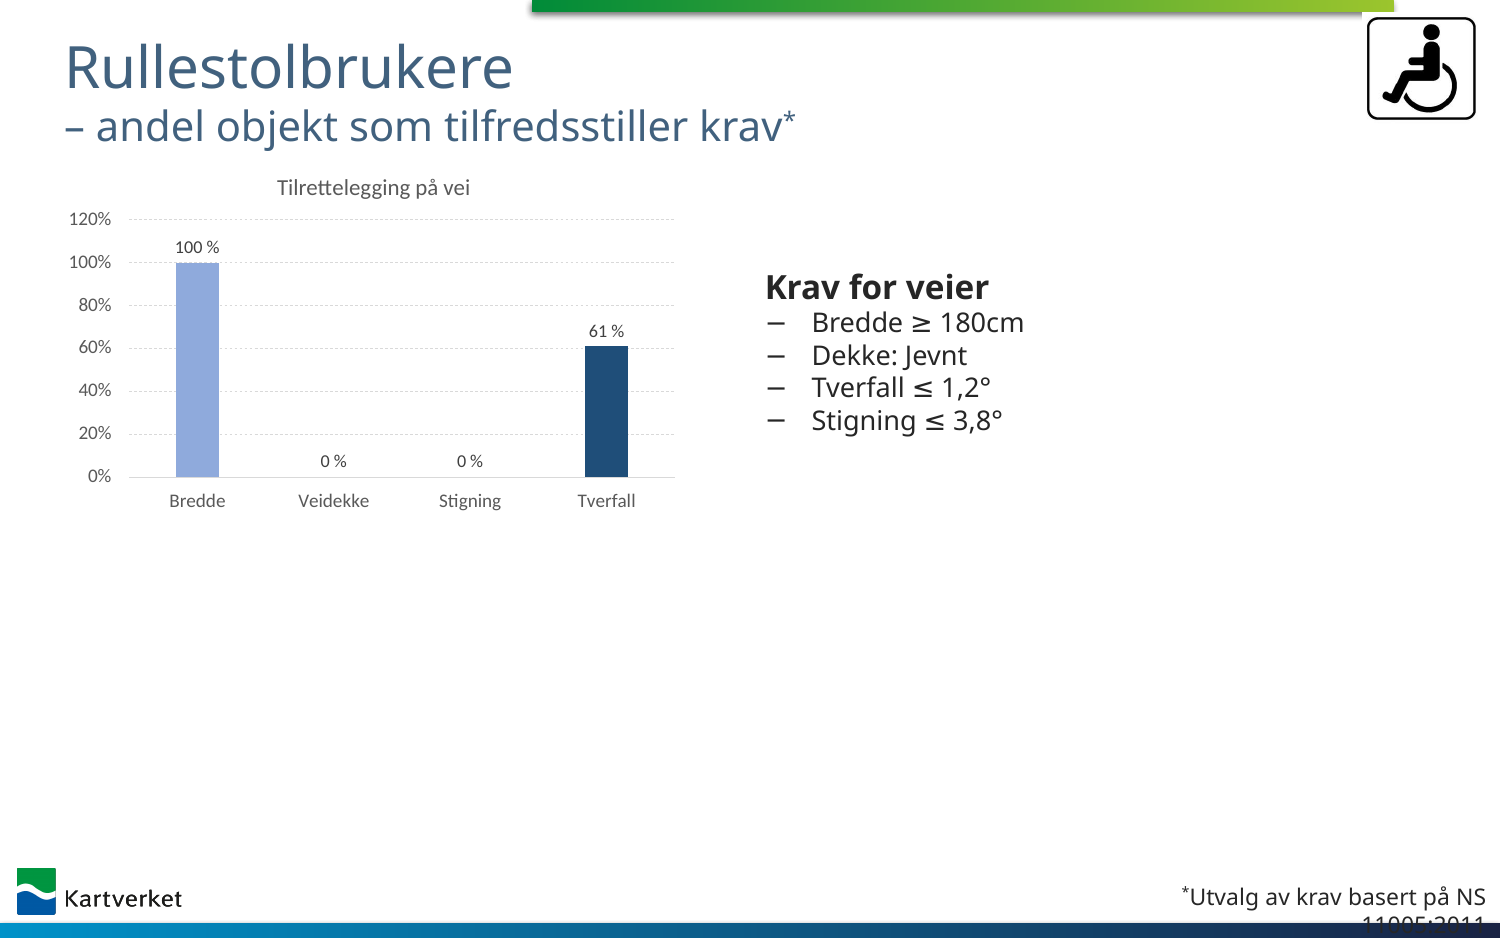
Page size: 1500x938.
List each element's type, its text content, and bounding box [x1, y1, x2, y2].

text_box Krav for veier Bredde ≥ 180cm Dekke: Jevnt Tverfall ≤ 1,2° Stigning ≤ 3,8° [750, 258, 1234, 444]
text_box *Utvalg av krav basert på NS 11005:2011 [1068, 873, 1500, 938]
picture [62, 166, 686, 519]
picture [1362, 12, 1481, 126]
text_box Rullestolbrukere – andel objekt som tilfredsstiller krav* [49, 25, 1431, 158]
